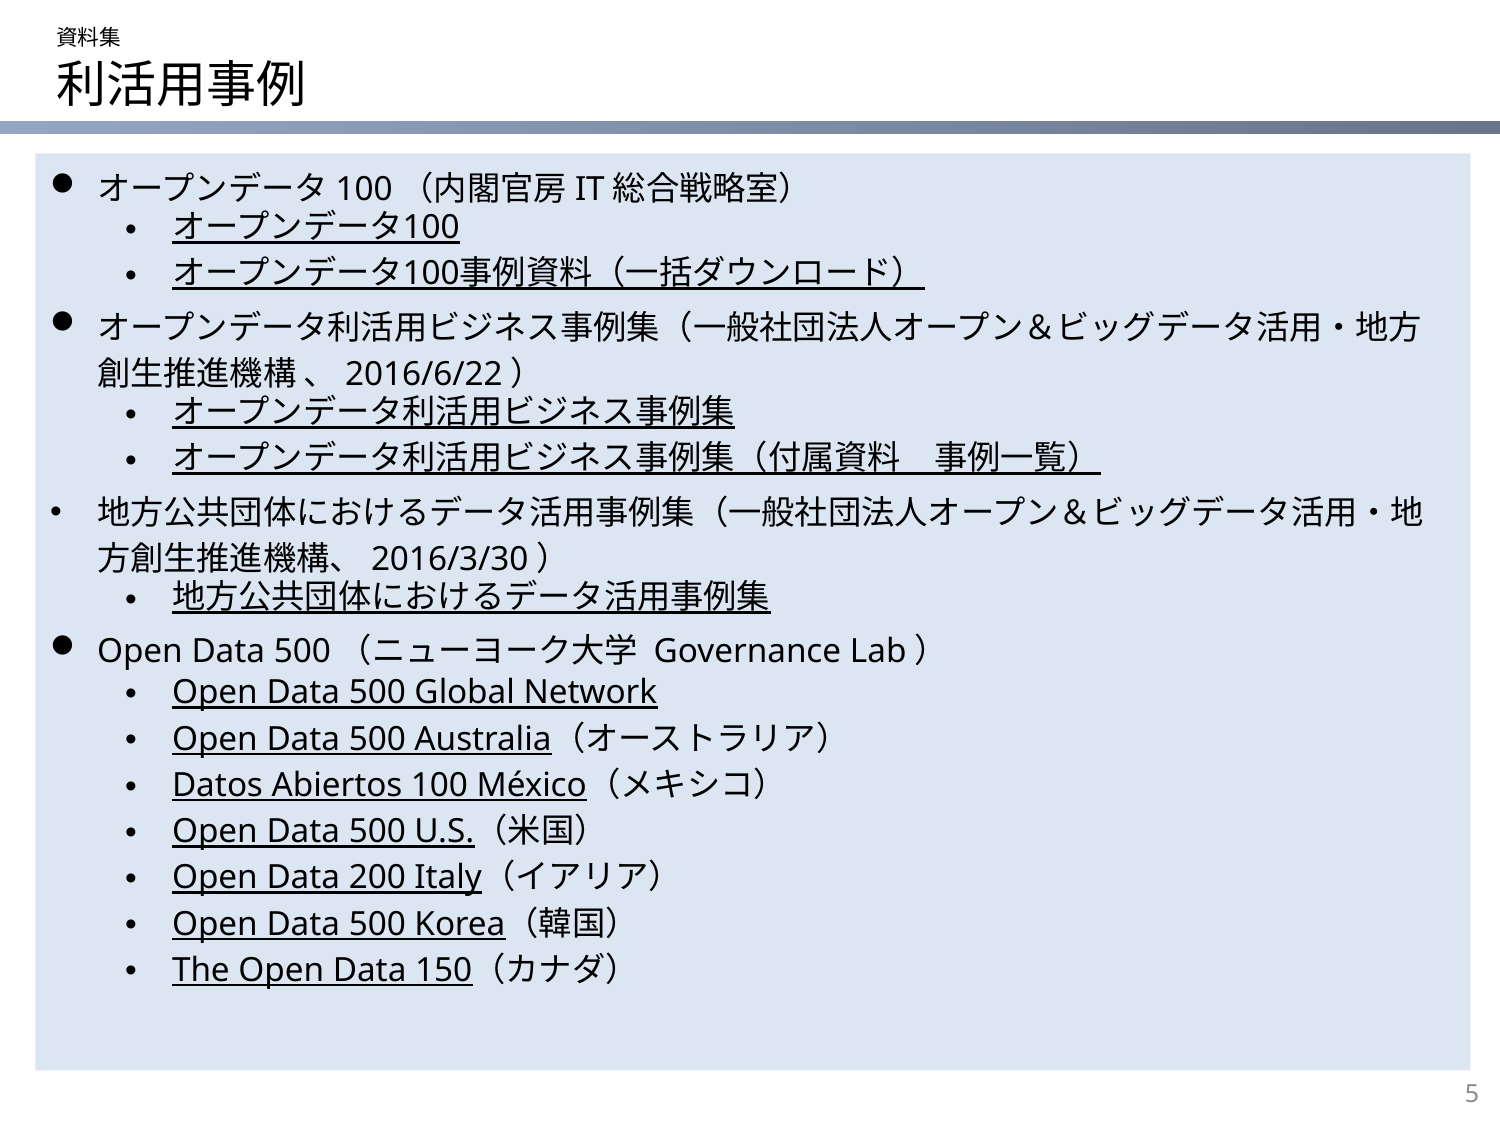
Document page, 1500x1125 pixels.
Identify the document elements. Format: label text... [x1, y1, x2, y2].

text_box 資料集 [41, 19, 1471, 58]
text_box オープンデータ100（内閣官房IT総合戦略室） オープンデータ100 オープンデータ100事例資料（一括ダウンロード） オープンデータ利活用ビジネス事例集（一般社団法人オープン＆ビッグデータ活用・地方創生推進機構 、2016/6/22） オープンデータ利活用ビジネス事例集 オープンデータ利活用ビジネス事例集（付属資料 事例一覧） 地方公共団体におけるデータ活用事例集（一般社団法人オープン＆ビッグデータ活用・地方創生推進機構、2016/3/30） 地方公共団体におけるデータ活用事例集 Open Data 500（ニューヨーク大学 Governance Lab） Open Data 500 Global Network Open Data 500 Australia（オーストラリア） Datos Abiertos 100 México（メキシコ） Open Data 500 U.S.（米国） Open Data 200 Italy（イアリア） Open Data 500 Korea（韓国） The Open Data 150（カナダ） [35, 153, 1471, 1071]
title 利活用事例 [41, 58, 1471, 122]
slide_number 5 [1411, 1070, 1495, 1118]
